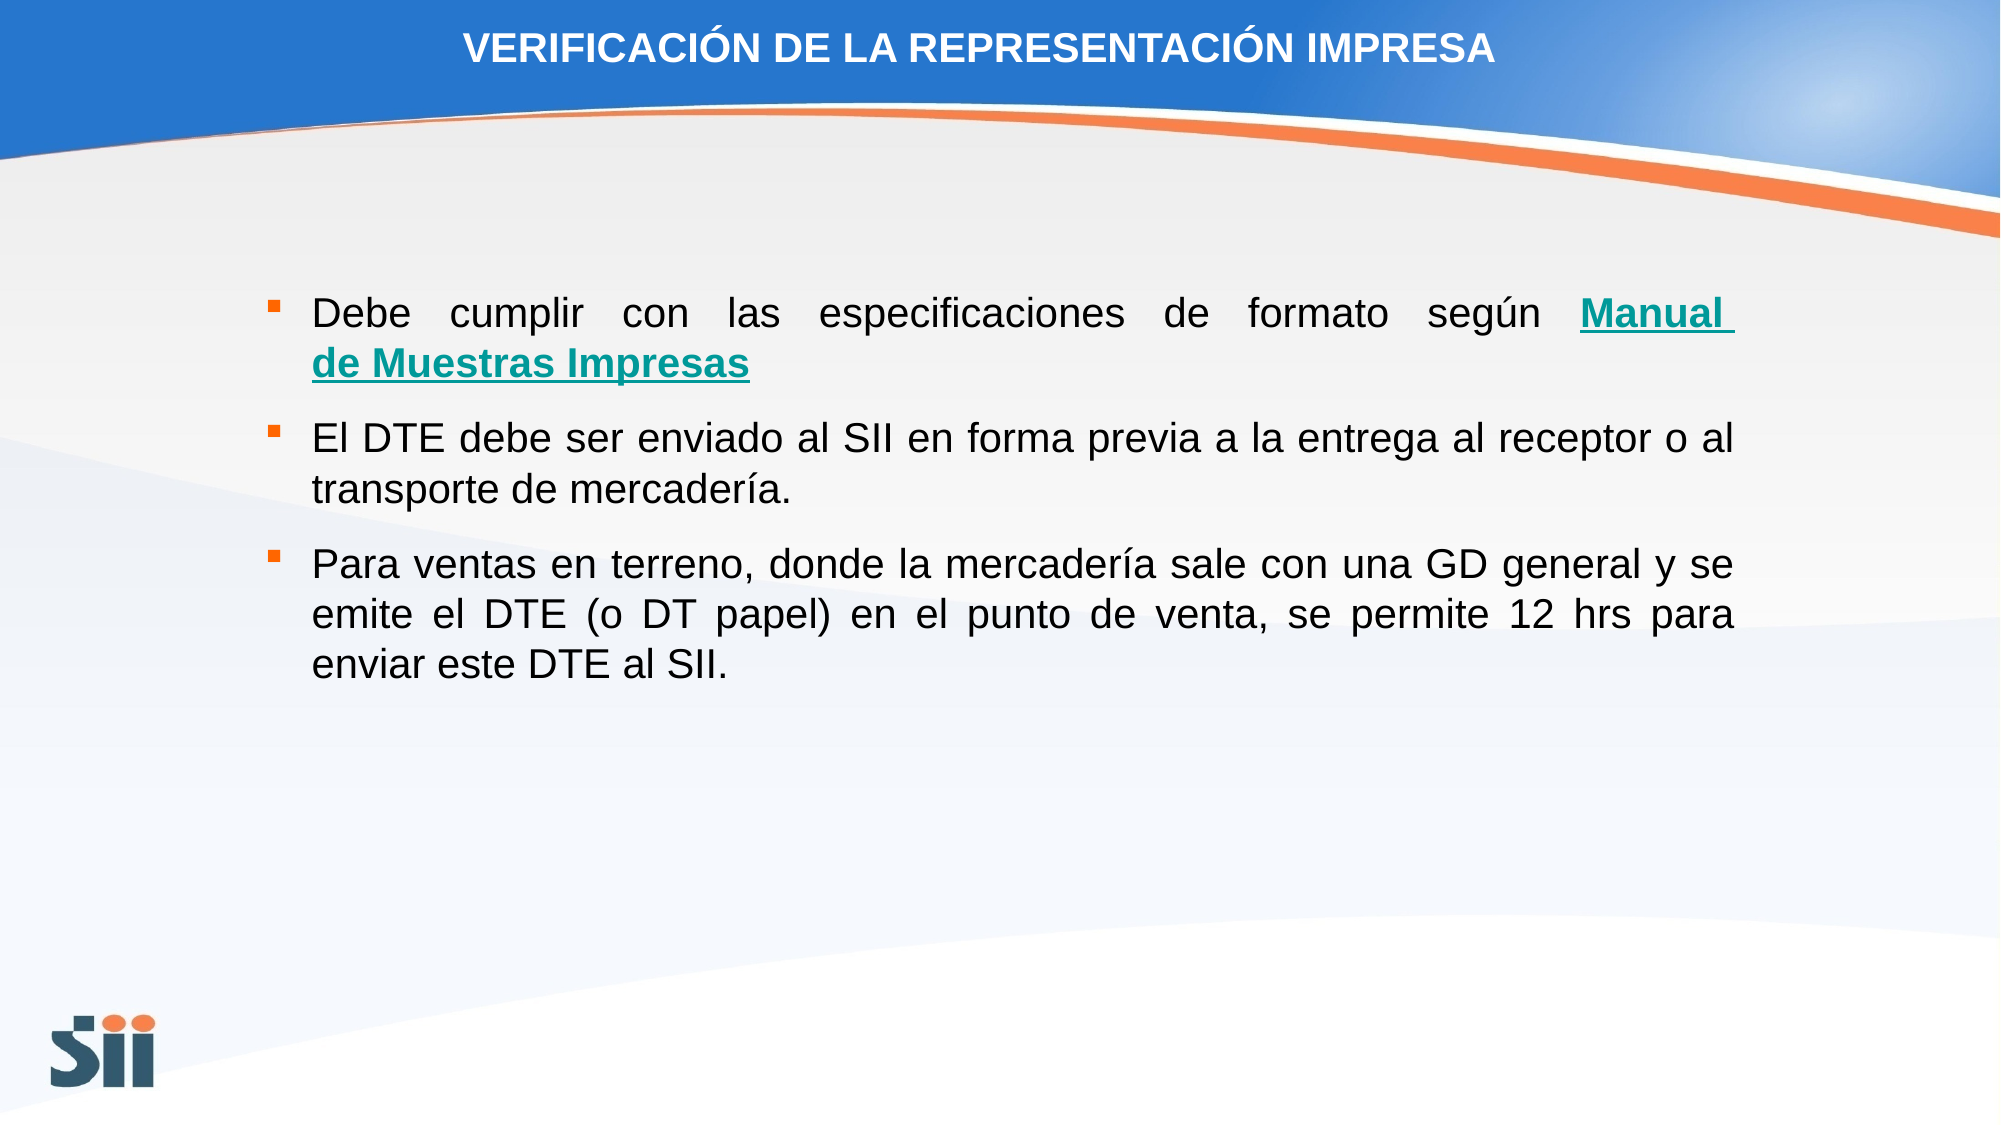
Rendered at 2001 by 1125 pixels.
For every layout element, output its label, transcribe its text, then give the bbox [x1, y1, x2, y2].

text_box Debe cumplir con las especificaciones de formato según Manual de Muestras Impresas El DTE debe ser enviado al SII en forma previa a la entrega al receptor o al transporte de mercadería. Para ventas en terreno, donde la mercadería sale con una GD general y se emite el DTE (o DT papel) en el punto de venta, se permite 12 hrs para enviar este DTE al SII. [249, 278, 1750, 825]
picture [0, 0, 2001, 1125]
text_box VERIFICACIÓN DE LA REPRESENTACIÓN IMPRESA [229, 13, 1730, 79]
